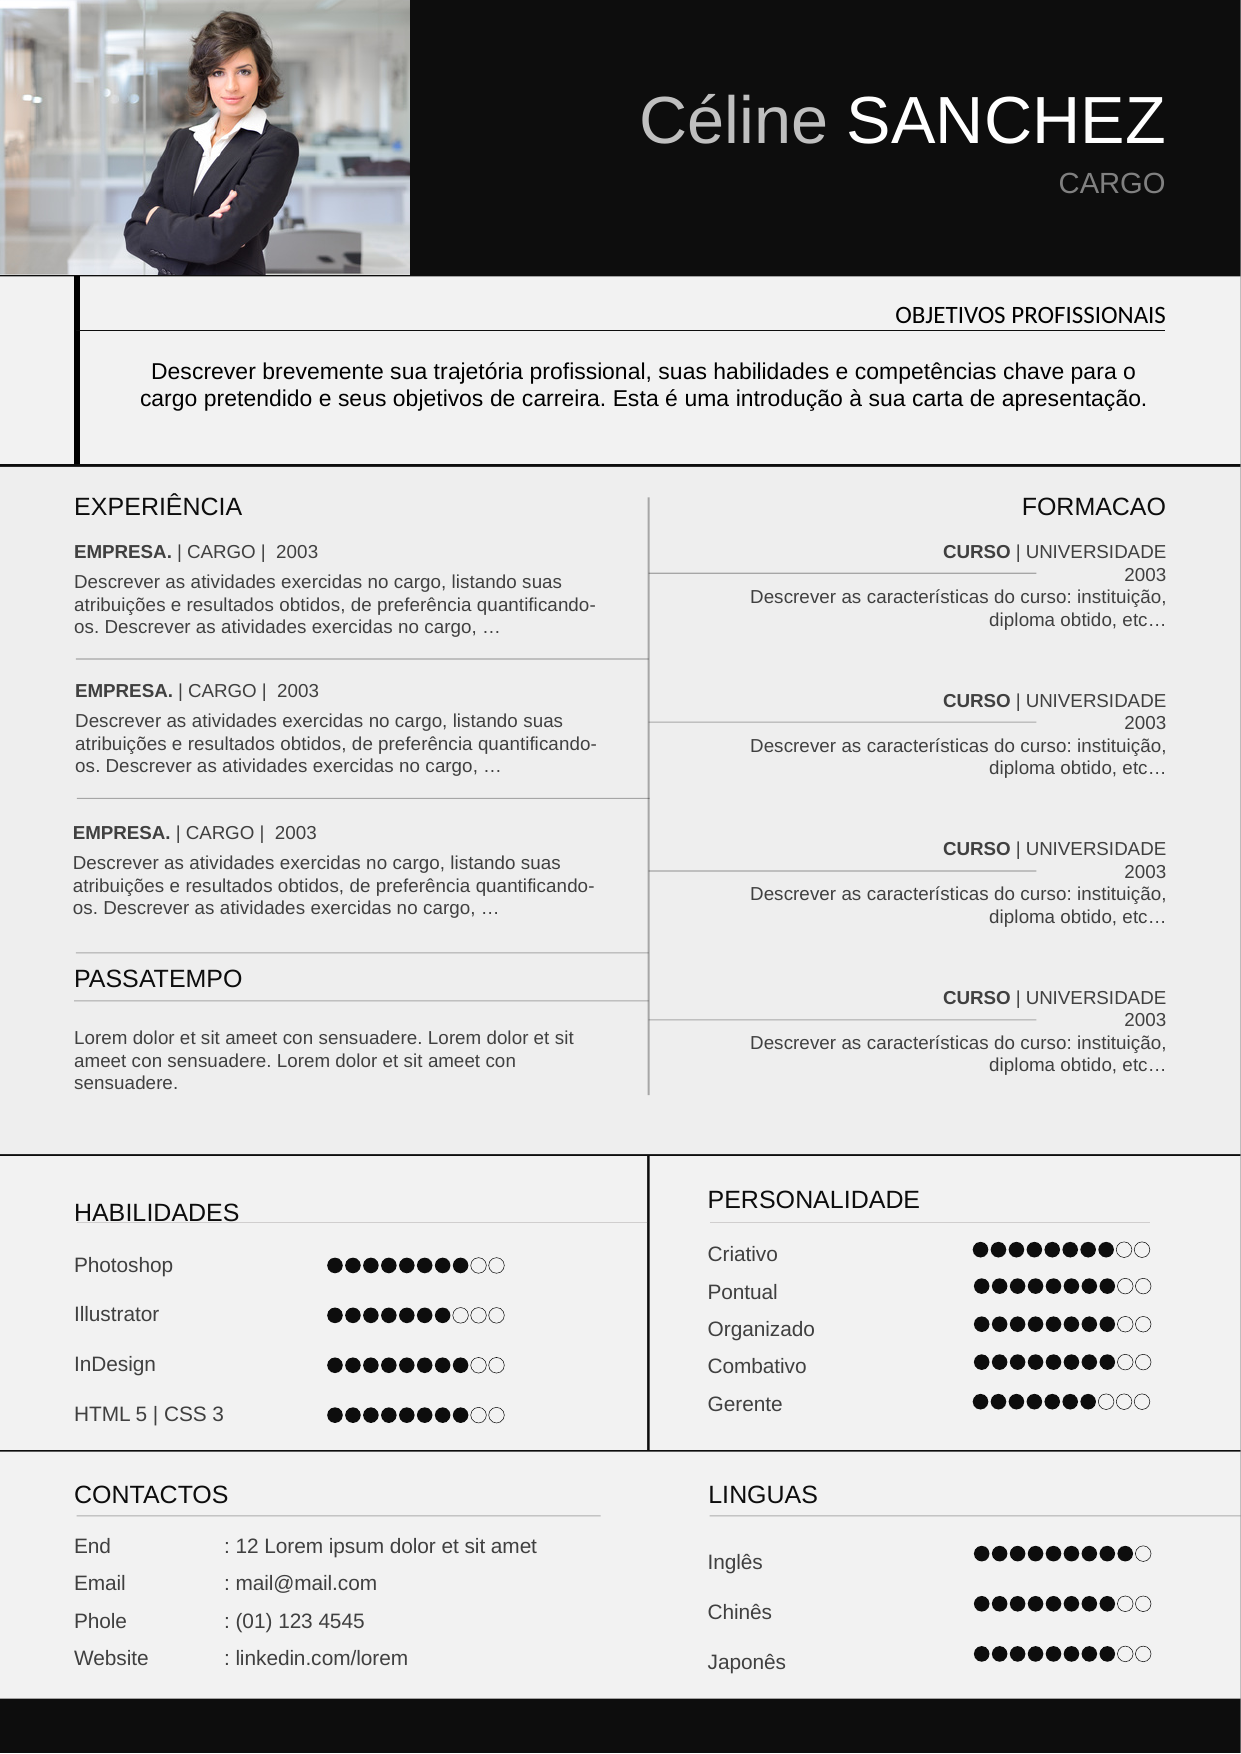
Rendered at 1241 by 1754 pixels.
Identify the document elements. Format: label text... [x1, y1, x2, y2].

text_box [451, 1306, 470, 1325]
text_box [1133, 1240, 1151, 1259]
text_box [379, 1356, 398, 1375]
text_box [487, 1356, 506, 1375]
text_box [990, 1544, 1009, 1563]
text_box OBJETIVOS PROFISSIONAIS Descrever brevemente sua trajetória profissional, suas habilidades e competências chave para o cargo pretendido e seus objetivos de carreira. Esta é uma introdução à sua carta de apresentação. [107, 291, 1181, 447]
text_box CONTACTOS [59, 1471, 579, 1512]
text_box [1044, 1544, 1062, 1563]
text_box [361, 1256, 380, 1275]
text_box [1062, 1277, 1080, 1296]
text_box [433, 1356, 452, 1375]
picture [0, 0, 410, 275]
text_box [0, 1451, 1241, 1700]
text_box [0, 466, 1241, 1155]
text_box [989, 1392, 1007, 1411]
text_box [0, 275, 1241, 465]
text_box [1044, 1353, 1062, 1372]
text_box LINGUAS [693, 1471, 1213, 1516]
text_box [971, 1240, 989, 1259]
text_box [1098, 1544, 1116, 1563]
text_box [344, 1306, 362, 1325]
text_box [469, 1256, 488, 1275]
text_box [1008, 1353, 1026, 1372]
text_box [415, 1406, 434, 1425]
text_box [1134, 1594, 1153, 1613]
text_box [972, 1544, 991, 1563]
text_box [1133, 1392, 1151, 1411]
text_box [1008, 1645, 1026, 1663]
text_box [1079, 1392, 1097, 1411]
text_box [1134, 1544, 1153, 1563]
text_box [972, 1353, 991, 1372]
text_box HABILIDADES Photoshop Illustrator InDesign HTML 5 | CSS 3 [59, 1158, 579, 1434]
text_box [1026, 1645, 1044, 1663]
text_box [972, 1645, 991, 1663]
text_box [1116, 1353, 1134, 1372]
text_box [990, 1315, 1009, 1334]
text_box [1008, 1277, 1026, 1296]
text_box [1007, 1240, 1025, 1259]
text_box [451, 1406, 469, 1425]
text_box [990, 1594, 1009, 1613]
text_box [397, 1256, 416, 1275]
text_box [990, 1353, 1009, 1372]
text_box [971, 1392, 989, 1411]
text_box [1043, 1240, 1061, 1259]
text_box EMPRESA. | CARGO | 2003 Descrever as atividades exercidas no cargo, listando suas atribuições e resultados obtidos, de preferência quantificando-os. Descrever as atividades exercidas no cargo, … [59, 532, 634, 645]
text_box [326, 1306, 344, 1325]
text_box [1080, 1277, 1098, 1296]
text_box [1115, 1240, 1133, 1259]
text_box [1026, 1315, 1044, 1334]
text_box [1080, 1594, 1098, 1613]
text_box [1061, 1240, 1079, 1259]
text_box [1044, 1645, 1062, 1663]
text_box [469, 1406, 487, 1425]
text_box [1134, 1353, 1153, 1372]
text_box [415, 1356, 434, 1375]
text_box [1098, 1594, 1116, 1613]
text_box [379, 1406, 398, 1425]
text_box [1062, 1544, 1080, 1563]
text_box [1116, 1315, 1134, 1334]
text_box [344, 1256, 362, 1275]
text_box [1062, 1594, 1080, 1613]
text_box [1008, 1594, 1027, 1613]
text_box [379, 1256, 398, 1275]
text_box [1026, 1277, 1044, 1296]
text_box [1026, 1544, 1045, 1563]
text_box [649, 1155, 1241, 1451]
text_box [1008, 1315, 1027, 1334]
text_box [1098, 1353, 1116, 1372]
text_box CURSO | UNIVERSIDADE 2003 Descrever as características do curso: instituição, diploma obtido, etc… [692, 532, 1182, 638]
text_box [1062, 1645, 1080, 1663]
text_box CURSO | UNIVERSIDADE 2003 Descrever as características do curso: instituição, diploma obtido, etc… [692, 829, 1182, 935]
text_box EMPRESA. | CARGO | 2003 Descrever as atividades exercidas no cargo, listando suas atribuições e resultados obtidos, de preferência quantificando-os. Descrever as atividades exercidas no cargo, … [60, 671, 635, 785]
text_box [1098, 1315, 1116, 1334]
text_box Lorem dolor et sit ameet con sensuadere. Lorem dolor et sit ameet con sensuadere. Lorem dolor et sit ameet con sensuadere. [59, 1018, 626, 1101]
text_box [451, 1356, 470, 1375]
text_box [0, 1155, 648, 1451]
text_box [397, 1356, 416, 1375]
text_box [1061, 1392, 1079, 1411]
text_box [487, 1306, 506, 1325]
text_box PASSATEMPO [59, 955, 626, 1001]
text_box EMPRESA. | CARGO | 2003 Descrever as atividades exercidas no cargo, listando suas atribuições e resultados obtidos, de preferência quantificando-os. Descrever as atividades exercidas no cargo, … [58, 813, 632, 926]
text_box [1080, 1544, 1098, 1563]
text_box [326, 1356, 344, 1375]
text_box [379, 1306, 398, 1325]
text_box PERSONALIDADE [692, 1175, 1213, 1221]
text_box [397, 1406, 416, 1425]
text_box [1062, 1315, 1080, 1334]
text_box [1134, 1645, 1153, 1663]
text_box [990, 1645, 1009, 1663]
text_box End : 12 Lorem ipsum dolor et sit amet Email : mail@mail.com Phole : (01) 123 4545 Website : linkedin.com/lorem [59, 1512, 579, 1678]
text_box [1116, 1594, 1134, 1613]
text_box [1134, 1315, 1153, 1334]
text_box [1080, 1353, 1098, 1372]
text_box [1062, 1353, 1080, 1372]
text_box CURSO | UNIVERSIDADE 2003 Descrever as características do curso: instituição, diploma obtido, etc… [692, 978, 1182, 1083]
text_box [1044, 1594, 1062, 1613]
text_box [1079, 1240, 1097, 1259]
text_box [1116, 1277, 1134, 1296]
text_box [1080, 1645, 1098, 1663]
text_box [487, 1256, 506, 1275]
text_box [433, 1406, 452, 1425]
text_box [1026, 1353, 1044, 1372]
text_box [361, 1356, 380, 1375]
text_box [415, 1256, 434, 1275]
text_box [344, 1356, 362, 1375]
text_box [487, 1406, 506, 1425]
text_box [1134, 1277, 1153, 1296]
text_box [972, 1277, 991, 1296]
text_box [1007, 1392, 1025, 1411]
text_box [415, 1306, 434, 1325]
text_box [344, 1406, 362, 1425]
text_box [361, 1306, 380, 1325]
text_box [1097, 1240, 1115, 1259]
text_box [1043, 1392, 1061, 1411]
text_box [989, 1240, 1007, 1259]
text_box [1008, 1544, 1027, 1563]
text_box [1098, 1645, 1116, 1663]
text_box [326, 1256, 344, 1275]
text_box FORMACAO [692, 482, 1182, 528]
text_box [990, 1277, 1009, 1296]
text_box [433, 1306, 452, 1325]
text_box [1025, 1392, 1043, 1411]
text_box Céline SANCHEZ CARGO [504, 69, 1181, 207]
text_box [1025, 1240, 1043, 1259]
text_box CURSO | UNIVERSIDADE 2003 Descrever as características do curso: instituição, diploma obtido, etc… [692, 681, 1182, 786]
text_box [1115, 1392, 1133, 1411]
text_box [1116, 1544, 1134, 1563]
text_box Criativo Pontual Organizado Combativo Gerente [692, 1221, 1213, 1423]
text_box [451, 1256, 470, 1275]
text_box [1080, 1315, 1098, 1334]
text_box [1044, 1277, 1062, 1296]
text_box [1098, 1277, 1116, 1296]
text_box [469, 1306, 487, 1325]
text_box [972, 1315, 991, 1334]
text_box [326, 1406, 344, 1425]
text_box [1116, 1645, 1134, 1663]
text_box EXPERIÊNCIA [59, 483, 614, 528]
text_box [397, 1306, 416, 1325]
text_box [433, 1256, 452, 1275]
text_box [361, 1406, 380, 1425]
text_box Inglês Chinês Japonês [692, 1515, 1213, 1681]
text_box [1097, 1392, 1115, 1411]
text_box [1044, 1315, 1062, 1334]
text_box [469, 1356, 487, 1375]
text_box [1026, 1594, 1044, 1613]
text_box [972, 1594, 991, 1613]
